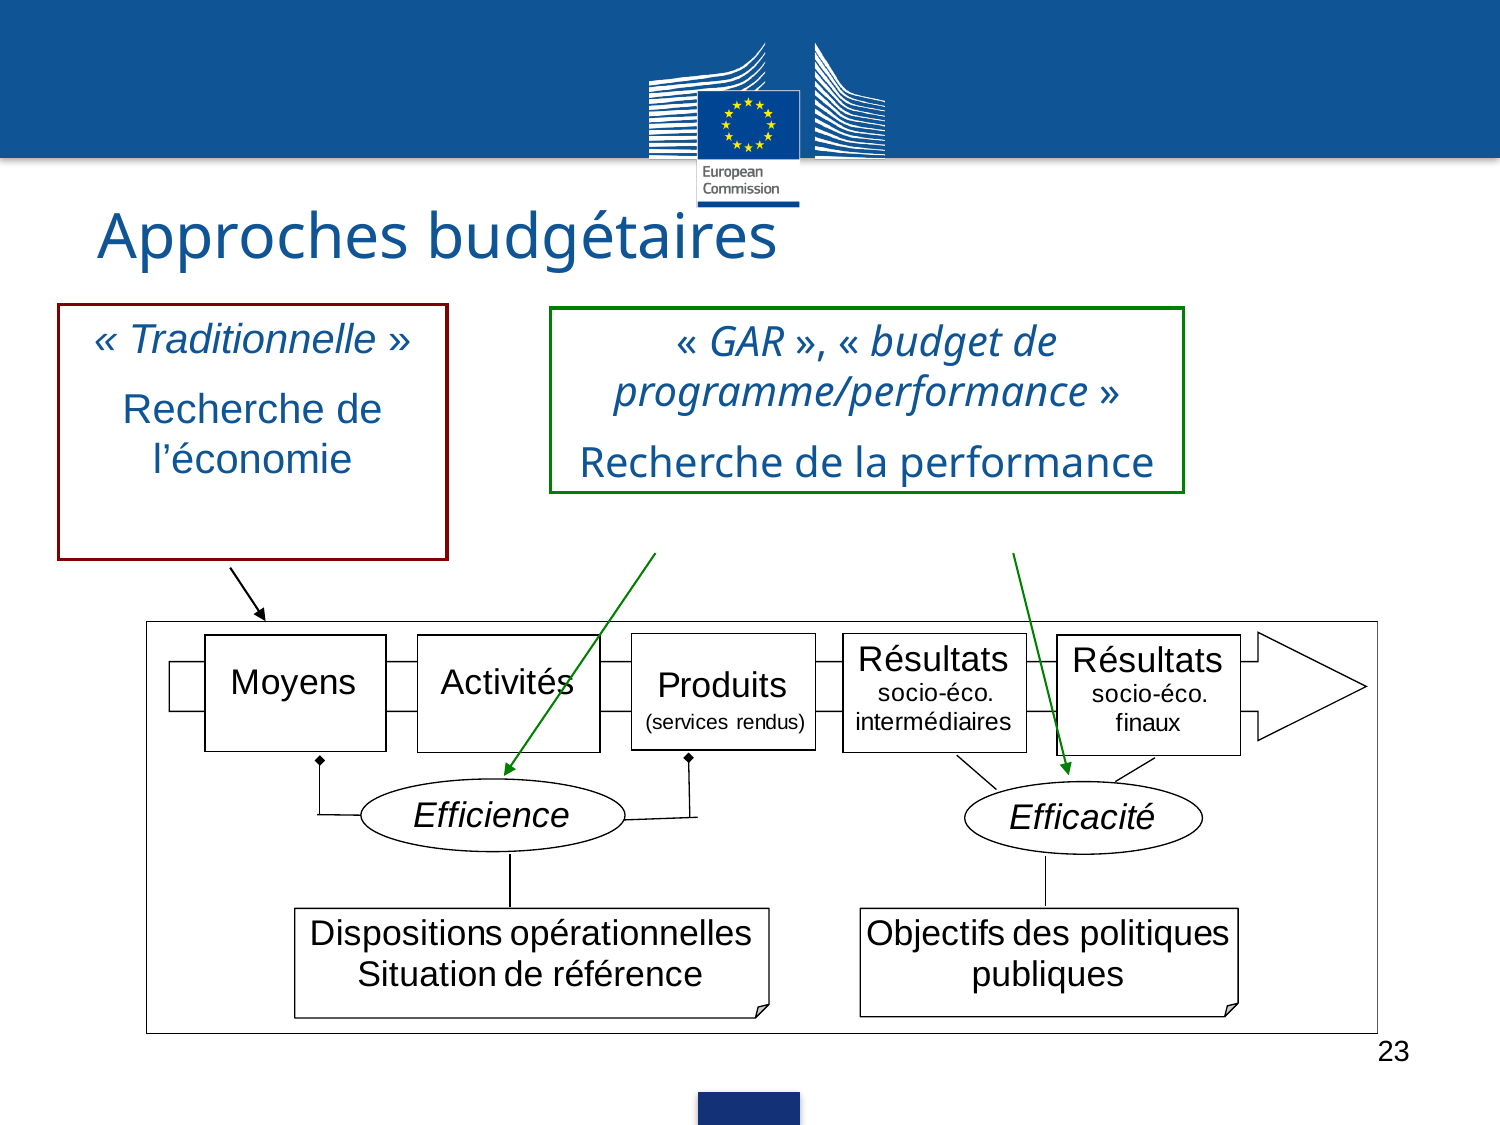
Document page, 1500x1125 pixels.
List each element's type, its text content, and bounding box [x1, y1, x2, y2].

text_box « Traditionnelle » Recherche de l’économie [58, 304, 448, 560]
text_box « GAR », « budget de programme/performance » Recherche de la performance [550, 308, 1184, 493]
text_box [230, 567, 266, 619]
slide_number 23 [1074, 1024, 1426, 1103]
title Approches budgétaires [81, 175, 1420, 292]
picture [649, 42, 885, 175]
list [145, 620, 1380, 1035]
